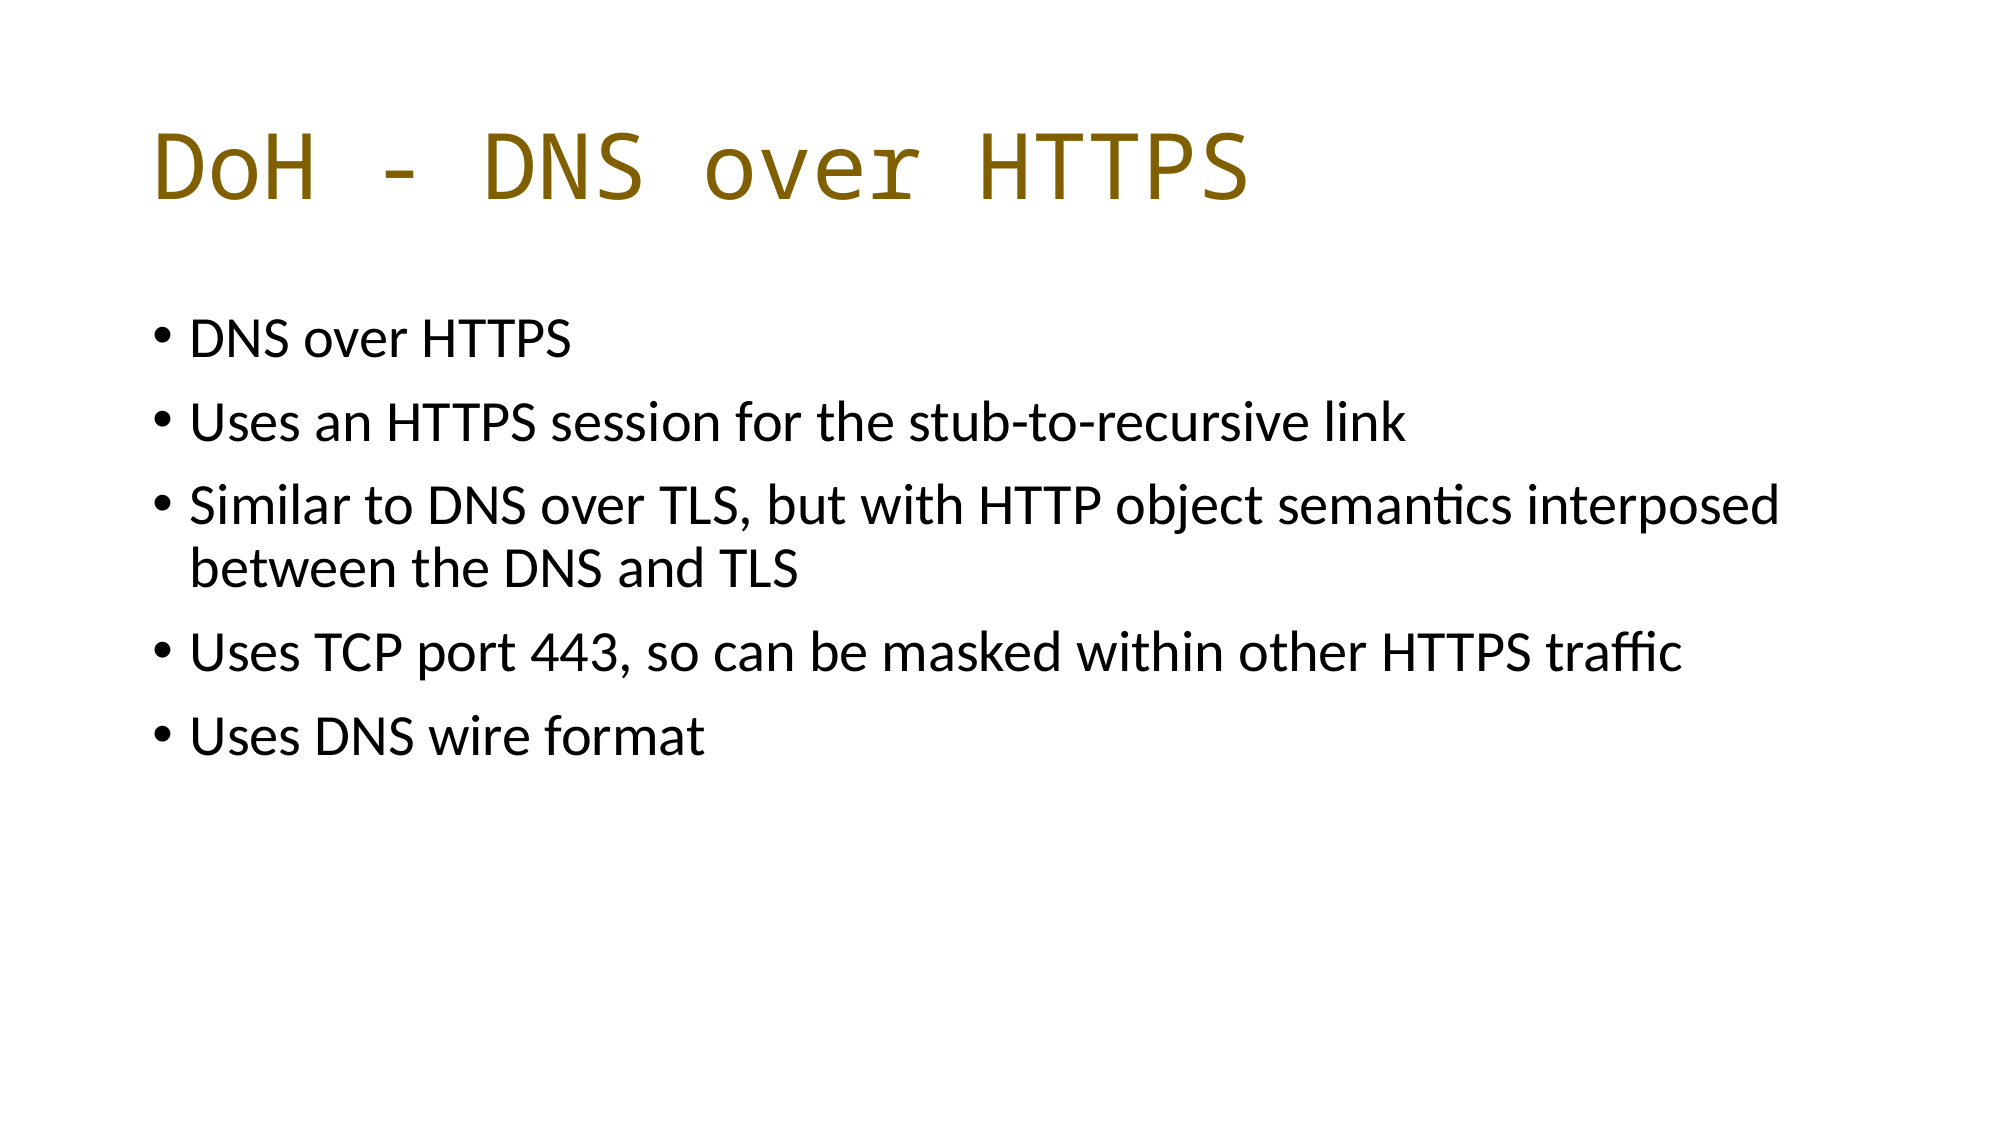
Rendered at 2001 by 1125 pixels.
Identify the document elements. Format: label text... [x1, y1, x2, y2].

list DNS over HTTPS Uses an HTTPS session for the stub-to-recursive link Similar to DNS over TLS, but with HTTP object semantics interposed between the DNS and TLS Uses TCP port 443, so can be masked within other HTTPS traffic Uses DNS wire format [137, 299, 1863, 1014]
title DoH - DNS over HTTPS [137, 61, 1863, 279]
